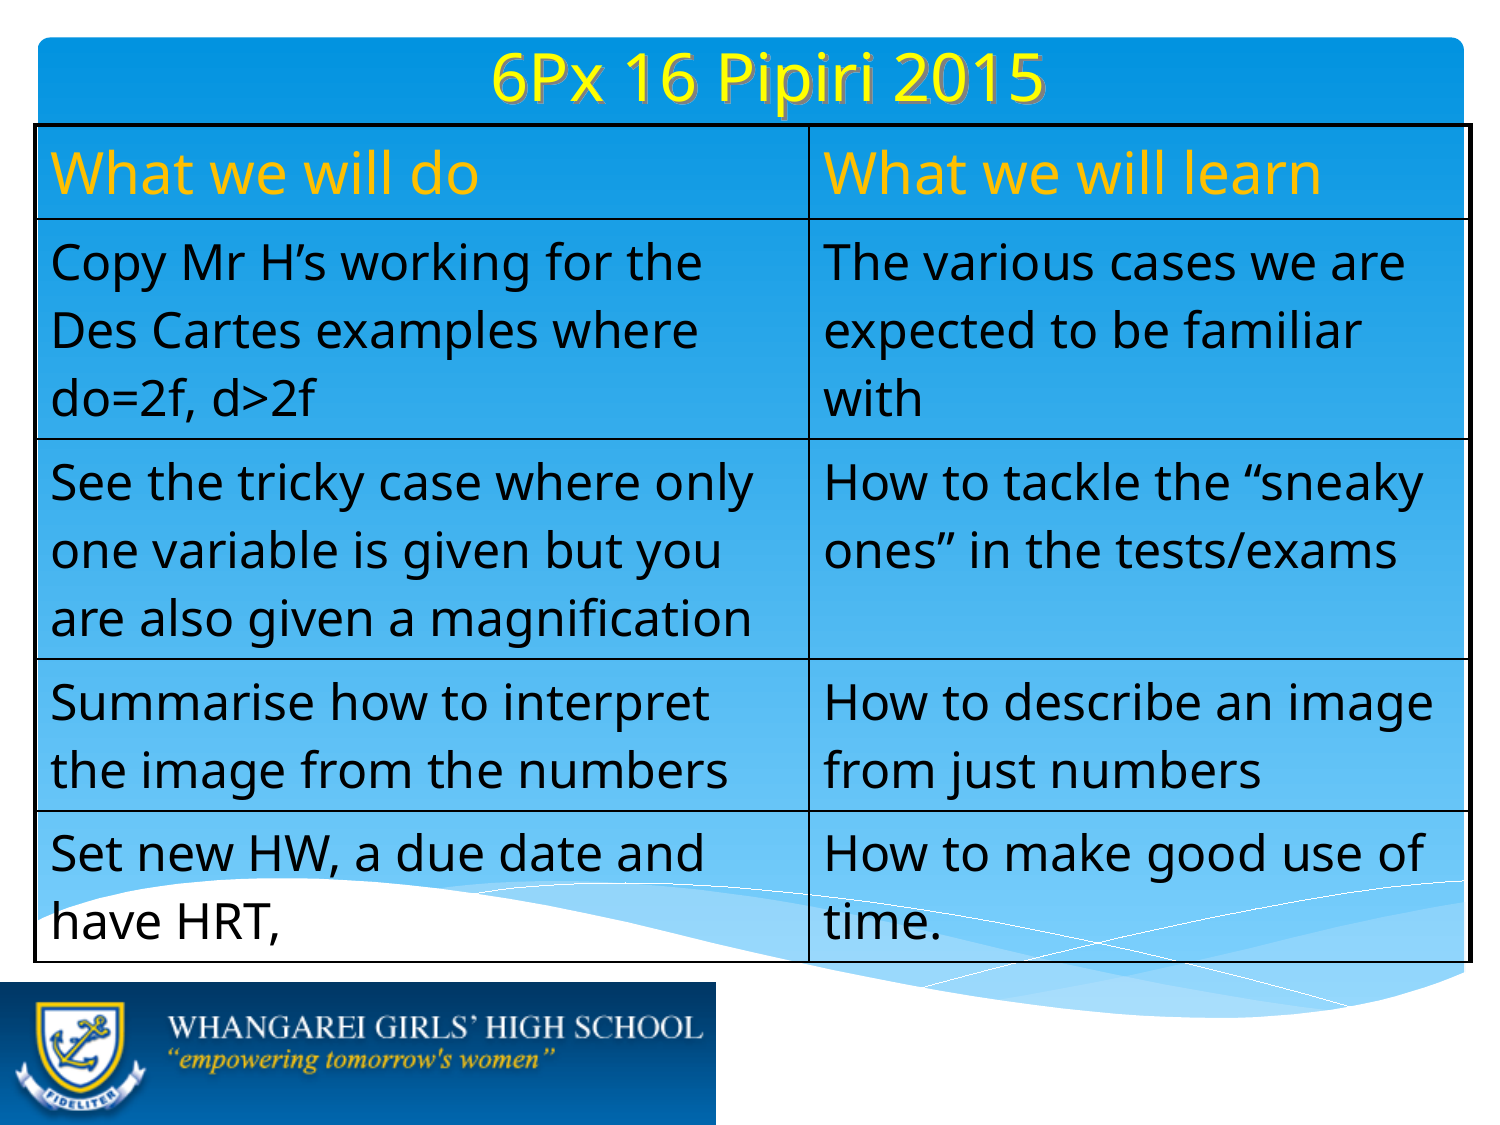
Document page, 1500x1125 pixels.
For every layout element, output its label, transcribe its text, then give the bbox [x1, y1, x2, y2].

table_cell How to describe an image from just numbers [810, 660, 1468, 810]
text_box 6Px 16 Pipiri 2015 [162, 24, 1375, 123]
table_cell How to make good use of time. [810, 812, 1468, 961]
table_cell How to tackle the “sneaky ones” in the tests/exams [810, 440, 1468, 658]
table_cell Summarise how to interpret the image from the numbers [37, 660, 808, 810]
table_cell The various cases we are expected to be familiar with [810, 220, 1468, 438]
table_header What we will do [37, 127, 808, 218]
table_cell Set new HW, a due date and have HRT, [37, 812, 808, 961]
table_header What we will learn [810, 127, 1468, 218]
table_cell See the tricky case where only one variable is given but you are also given a magnification [37, 440, 808, 658]
table_cell Copy Mr H’s working for the Des Cartes examples where do=2f, d>2f [37, 220, 808, 438]
picture [0, 982, 716, 1125]
